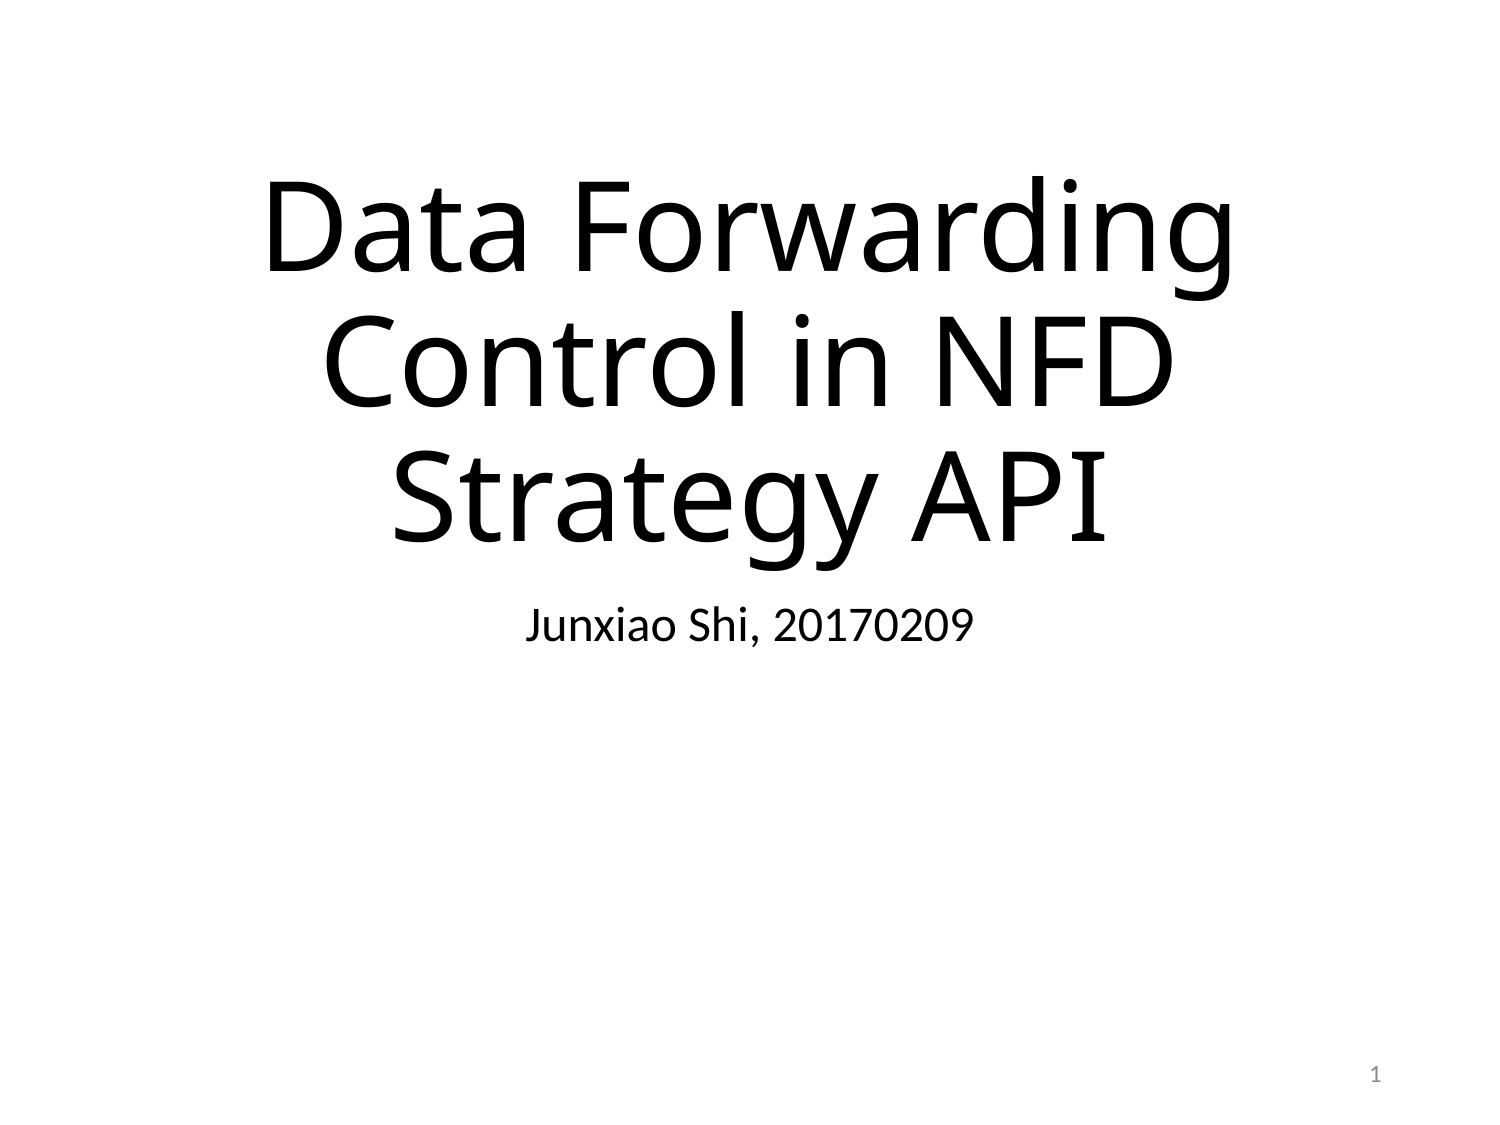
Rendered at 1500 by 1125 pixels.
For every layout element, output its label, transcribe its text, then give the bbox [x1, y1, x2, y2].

slide_number 1 [1059, 1042, 1397, 1103]
title Data Forwarding Control in NFD Strategy API [112, 184, 1388, 576]
subtitle Junxiao Shi, 20170209 [187, 590, 1313, 863]
